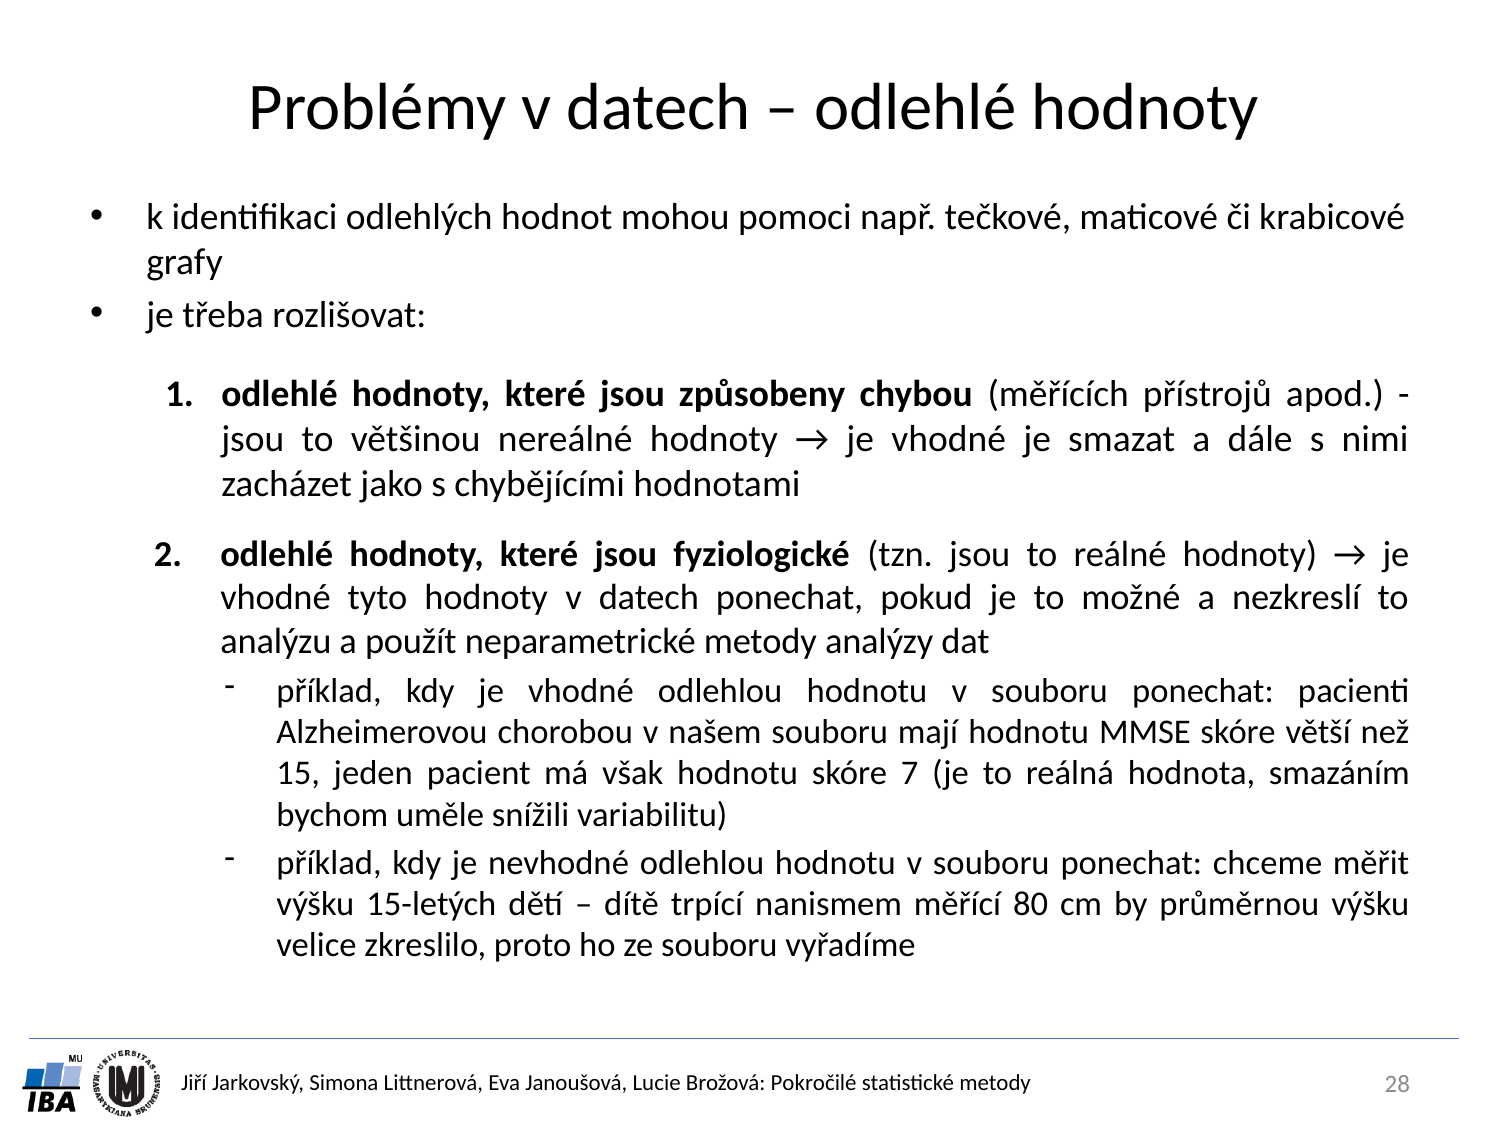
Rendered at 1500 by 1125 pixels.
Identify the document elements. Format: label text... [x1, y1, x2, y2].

list k identifikaci odlehlých hodnot mohou pomoci např. tečkové, maticové či krabicové grafy je třeba rozlišovat: [75, 184, 1425, 361]
text_box odlehlé hodnoty, které jsou fyziologické (tzn. jsou to reálné hodnoty) → je vhodné tyto hodnoty v datech ponechat, pokud je to možné a nezkreslí to analýzu a použít neparametrické metody analýzy dat příklad, kdy je vhodné odlehlou hodnotu v souboru ponechat: pacienti Alzheimerovou chorobou v našem souboru mají hodnotu MMSE skóre větší než 15, jeden pacient má však hodnotu skóre 7 (je to reálná hodnota, smazáním bychom uměle snížili variabilitu) příklad, kdy je nevhodné odlehlou hodnotu v souboru ponechat: chceme měřit výšku 15-letých dětí – dítě trpící nanismem měřící 80 cm by průměrnou výšku velice zkreslilo, proto ho ze souboru vyřadíme [74, 522, 1425, 972]
picture [93, 1050, 160, 1117]
slide_number 28 [1074, 1052, 1425, 1113]
picture [22, 1055, 82, 1112]
title Problémy v datech – odlehlé hodnoty [85, 45, 1424, 161]
text_box odlehlé hodnoty, které jsou způsobeny chybou (měřících přístrojů apod.) - jsou to většinou nereálné hodnoty → je vhodné je smazat a dále s nimi zacházet jako s chybějícími hodnotami [74, 361, 1425, 522]
